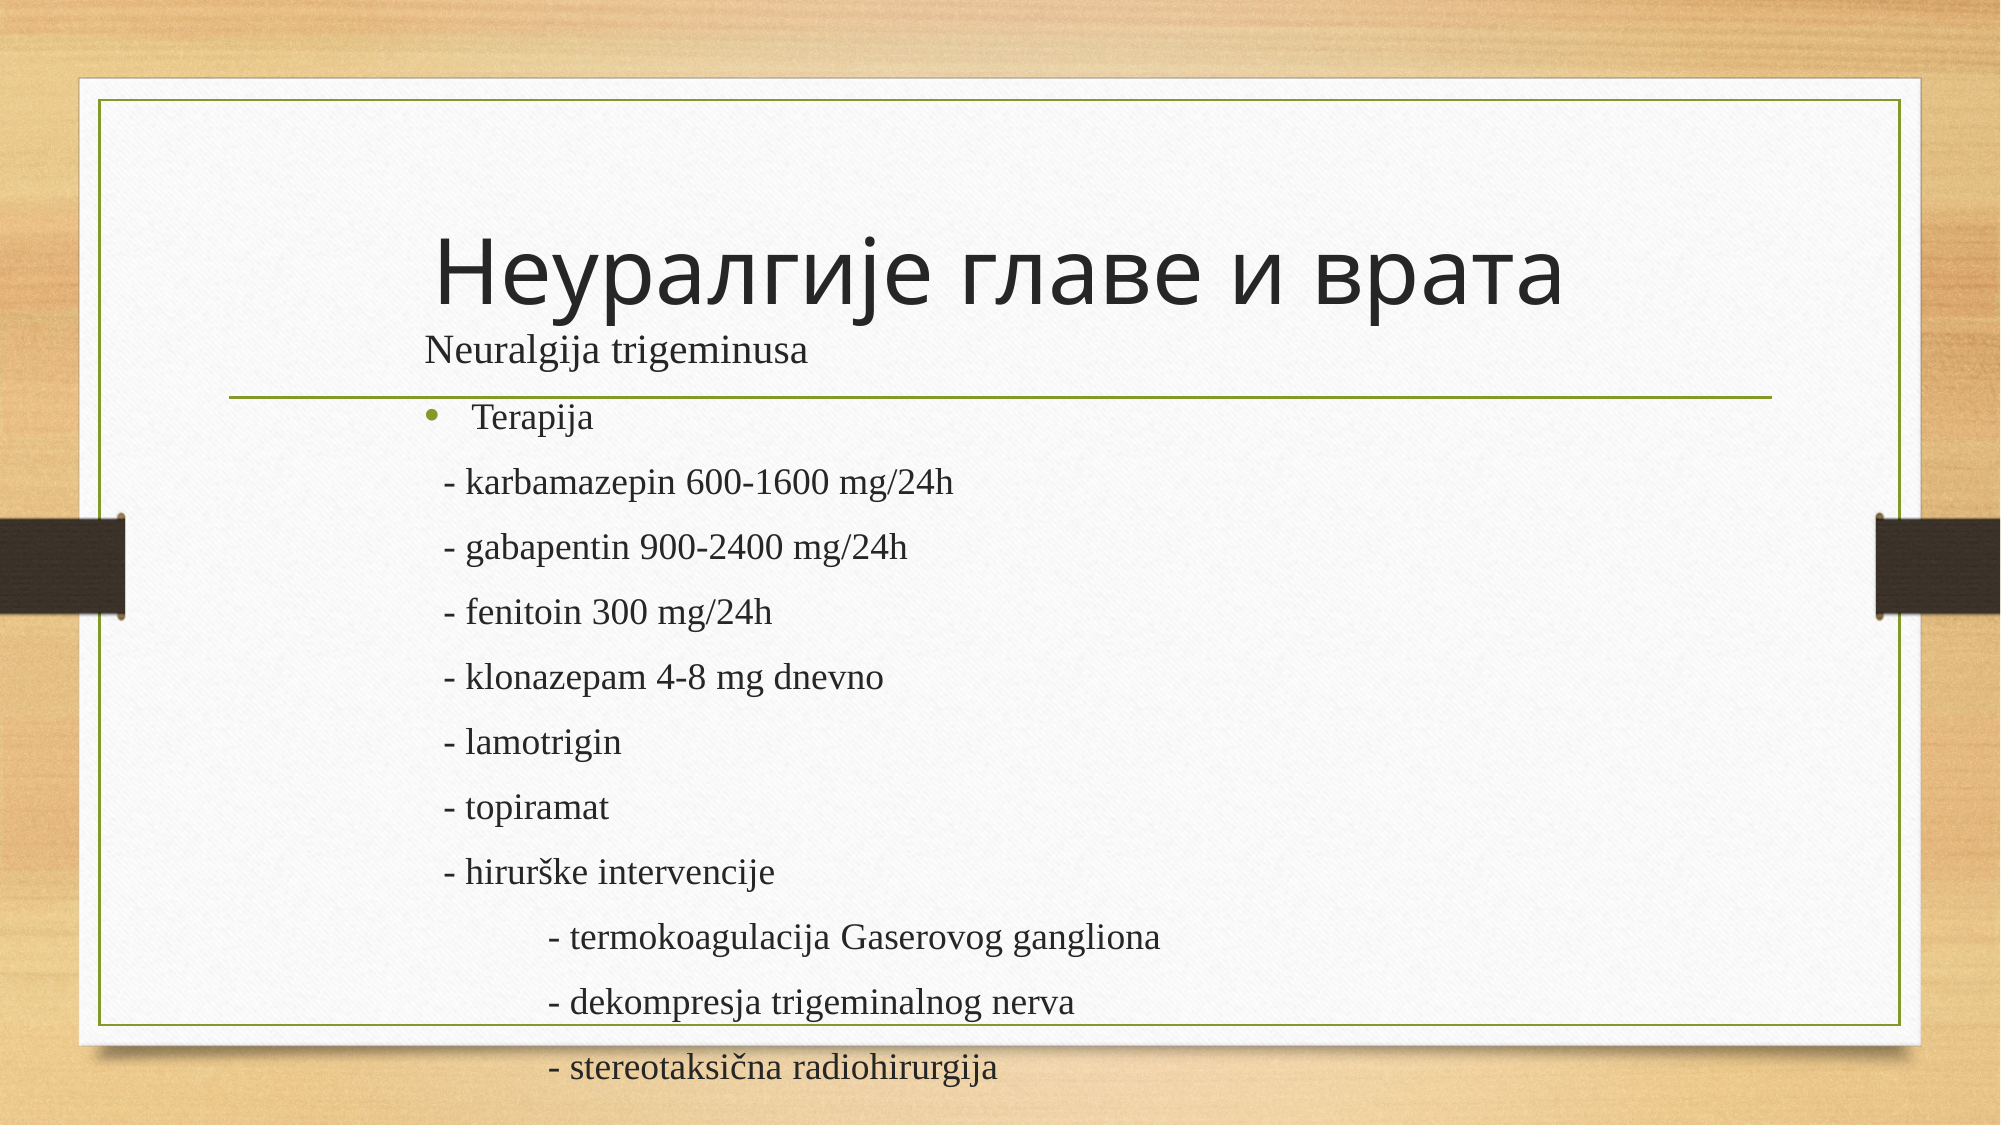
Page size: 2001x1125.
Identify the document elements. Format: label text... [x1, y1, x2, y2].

title Неуралгије главе и врата [212, 161, 1788, 375]
picture [0, 0, 2001, 1125]
list Neuralgija trigeminusa Terapija - karbamazepin 600-1600 mg/24h - gabapentin 900-2400 mg/24h - fenitoin 300 mg/24h - klonazepam 4-8 mg dnevno - lamotrigin - topiramat - hirurške intervencije - termokoagulacija Gaserovog gangliona - dekompresja trigeminalnog nerva - stereotaksična radiohirurgija [409, 314, 1723, 1125]
